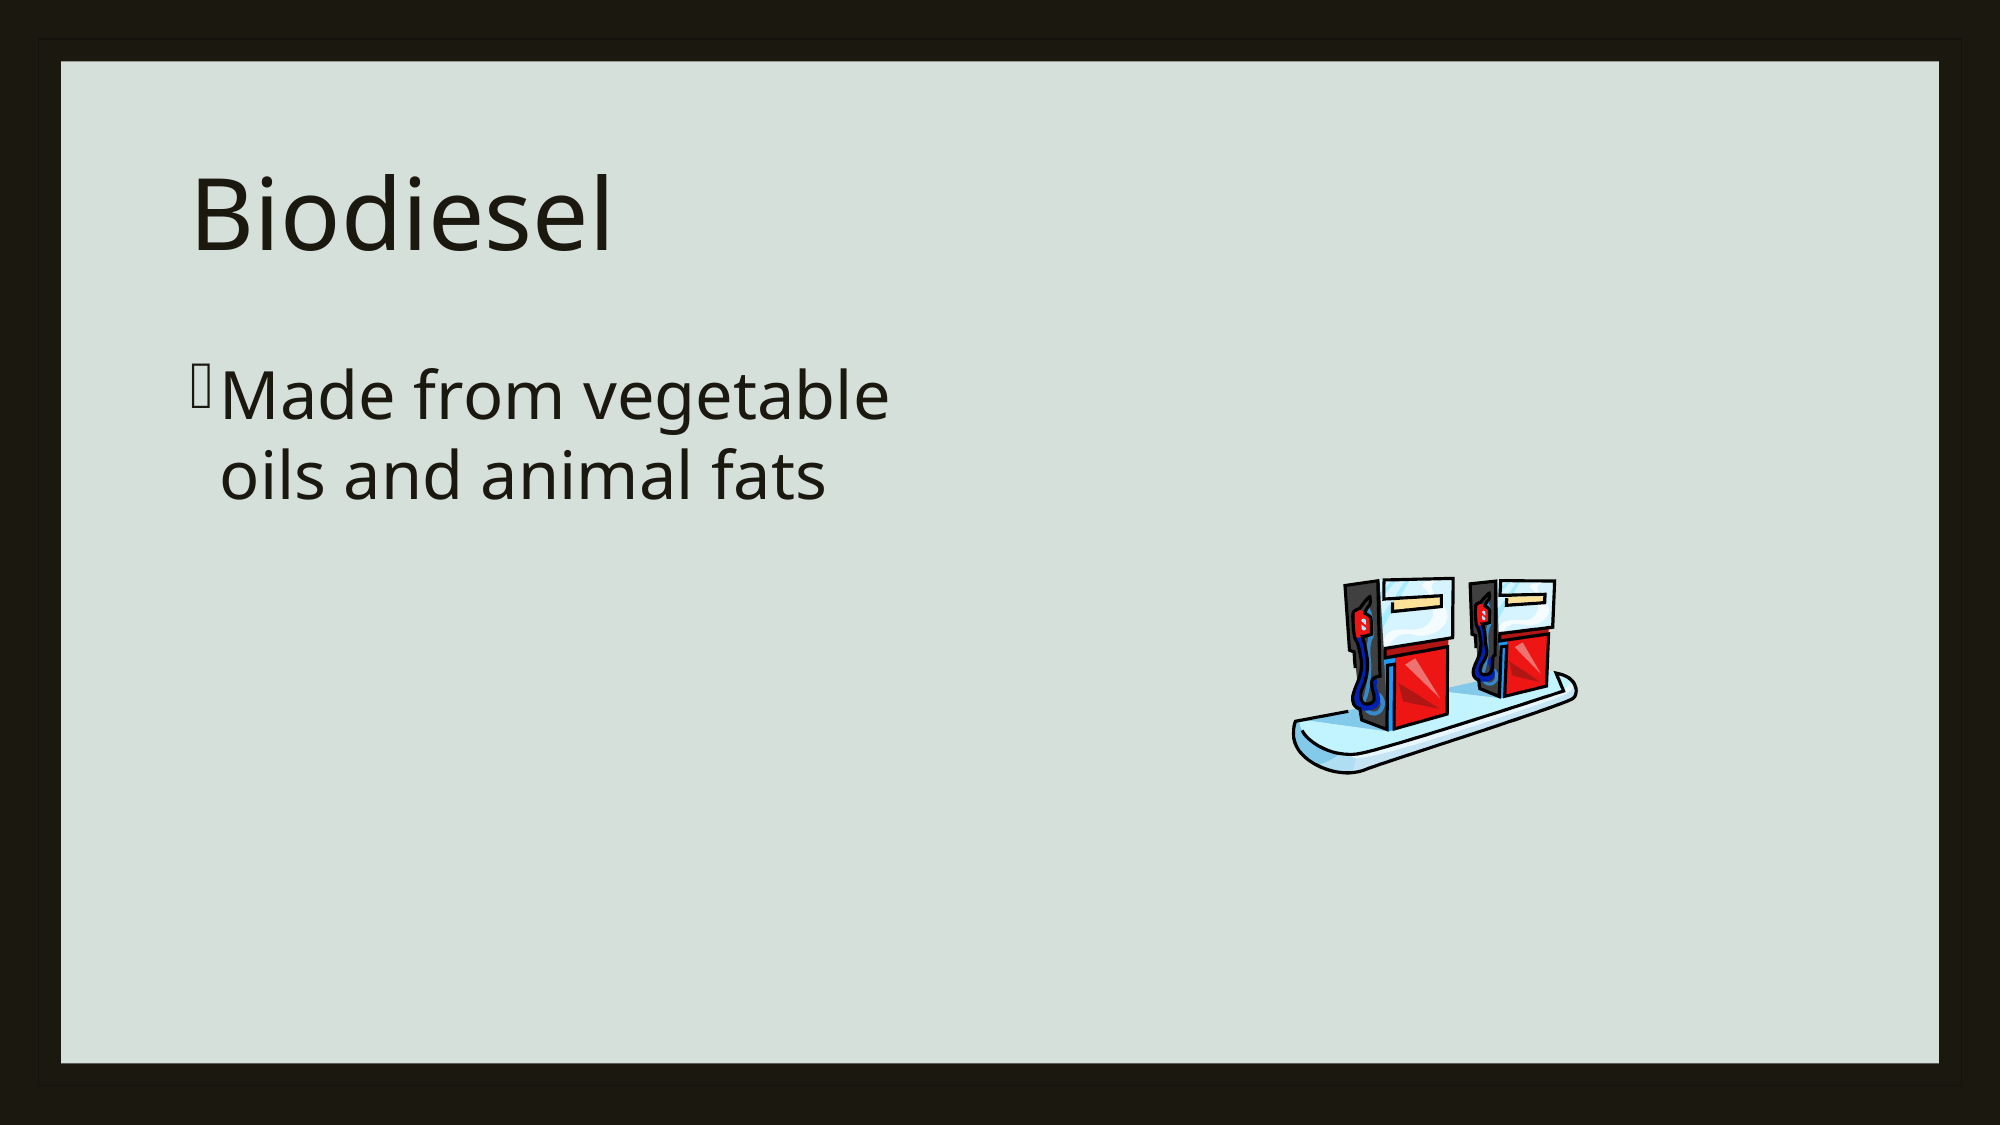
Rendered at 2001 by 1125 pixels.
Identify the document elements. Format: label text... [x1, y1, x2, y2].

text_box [1291, 576, 1578, 775]
title Biodiesel [174, 105, 1825, 331]
list Made from vegetable oils and animal fats [174, 345, 955, 960]
